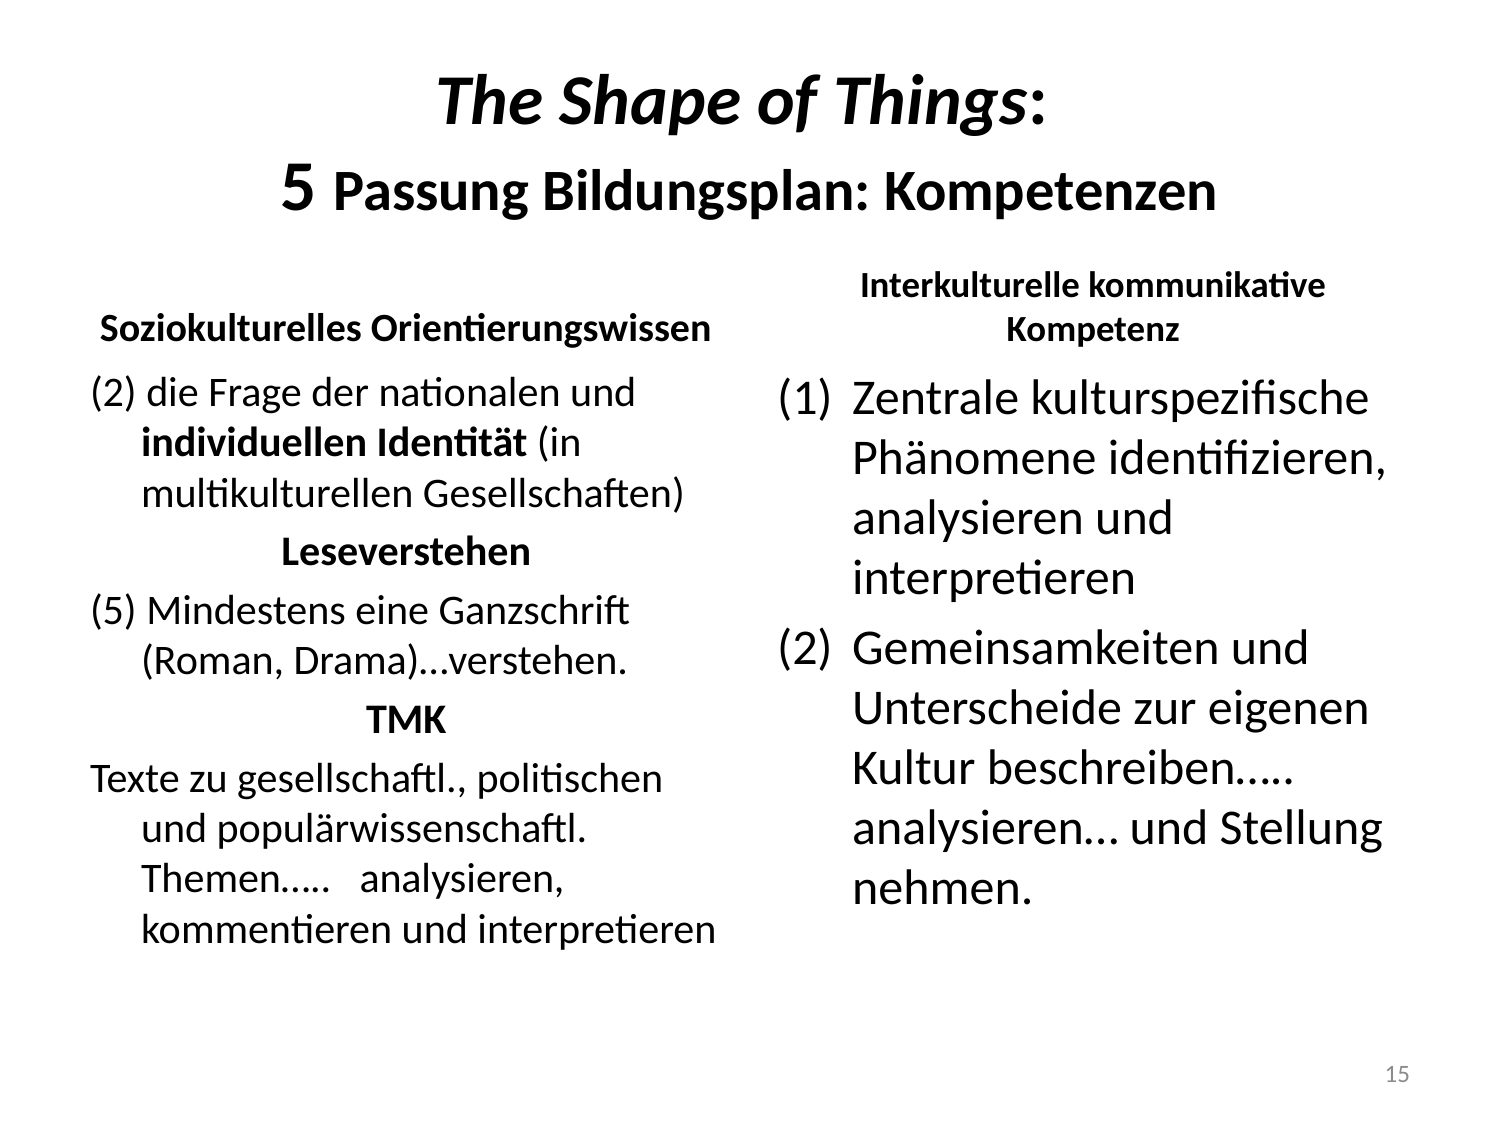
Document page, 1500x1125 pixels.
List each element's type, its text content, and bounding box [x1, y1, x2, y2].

list Zentrale kulturspezifische Phänomene identifizieren, analysieren und interpretieren Gemeinsamkeiten und Unterscheide zur eigenen Kultur beschreiben….. analysieren… und Stellung nehmen. [761, 356, 1425, 1005]
title The Shape of Things: 5 Passung Bildungsplan: Kompetenzen [75, 45, 1425, 233]
list Interkulturelle kommunikative Kompetenz [761, 251, 1425, 356]
list Soziokulturelles Orientierungswissen [75, 251, 738, 356]
list (2) die Frage der nationalen und individuellen Identität (in multikulturellen Gesellschaften) Leseverstehen (5) Mindestens eine Ganzschrift (Roman, Drama)…verstehen. TMK Texte zu gesellschaftl., politischen und populärwissenschaftl. Themen….. analysieren, kommentieren und interpretieren [75, 356, 738, 1005]
slide_number 15 [1074, 1042, 1425, 1103]
